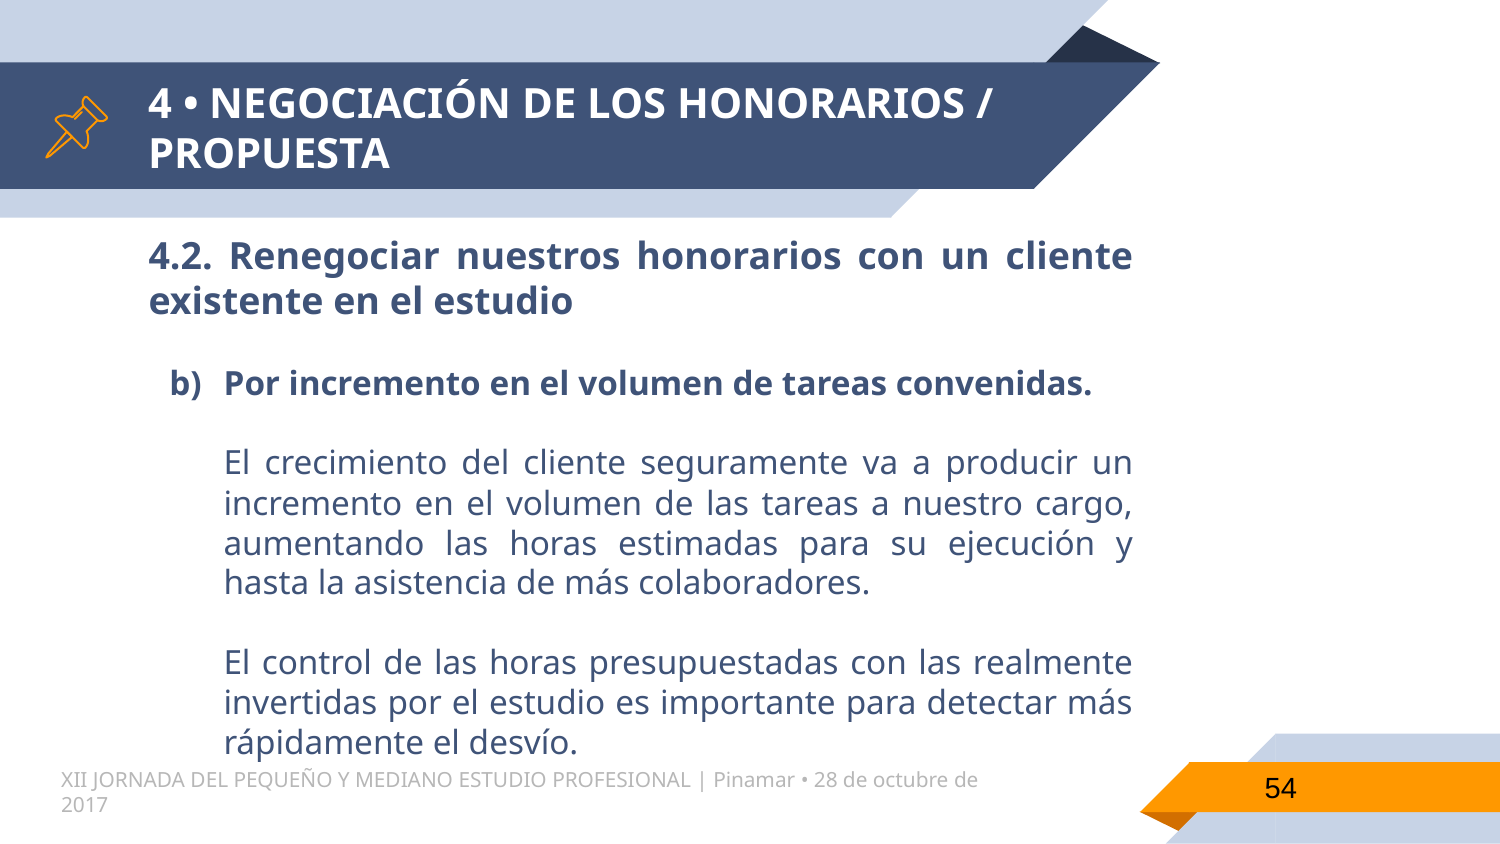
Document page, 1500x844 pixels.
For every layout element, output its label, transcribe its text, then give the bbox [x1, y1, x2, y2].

title 4 • NEGOCIACIÓN DE LOS HONORARIOS / PROPUESTA [133, 64, 1101, 190]
text_box 4.2. Renegociar nuestros honorarios con un cliente existente en el estudio Por incremento en el volumen de tareas convenidas. El crecimiento del cliente seguramente va a producir un incremento en el volumen de las tareas a nuestro cargo, aumentando las horas estimadas para su ejecución y hasta la asistencia de más colaboradores. El control de las horas presupuestadas con las realmente invertidas por el estudio es importante para detectar más rápidamente el desvío. [133, 217, 1150, 791]
slide_number 54 [1249, 760, 1494, 813]
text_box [46, 96, 108, 158]
